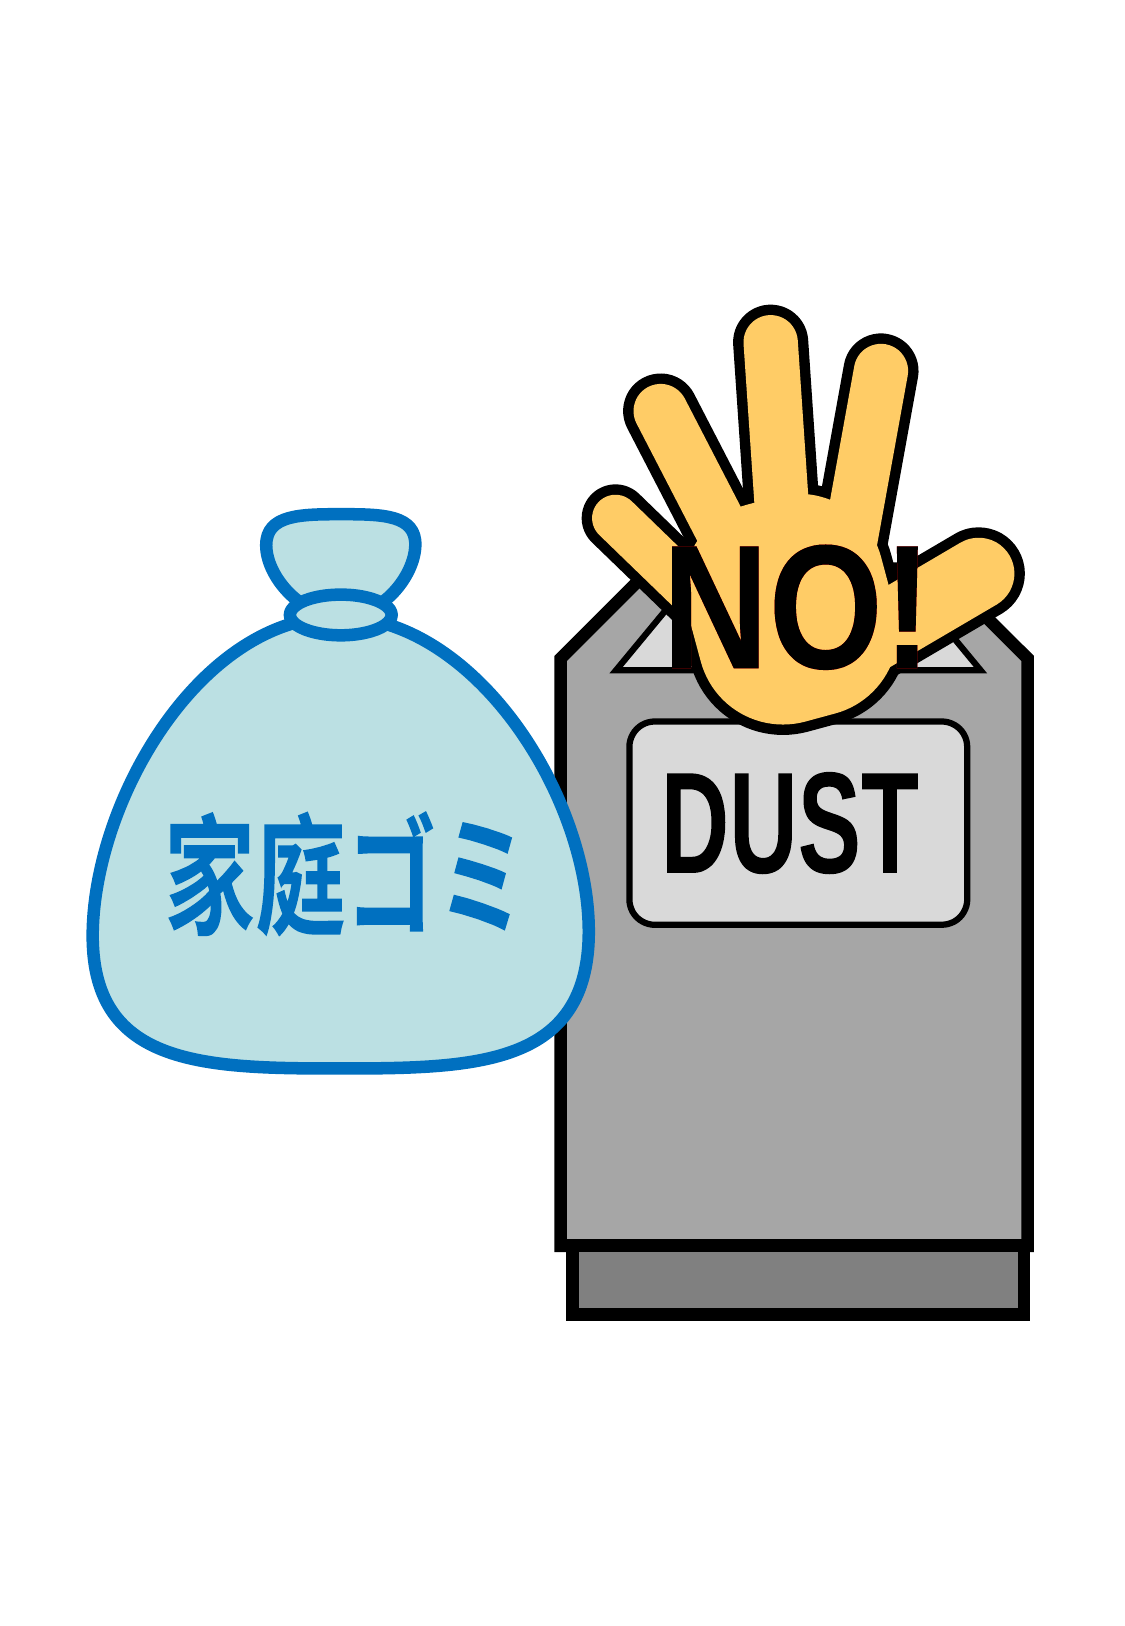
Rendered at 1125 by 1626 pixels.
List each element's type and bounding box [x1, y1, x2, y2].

text_box [92, 314, 1028, 1315]
